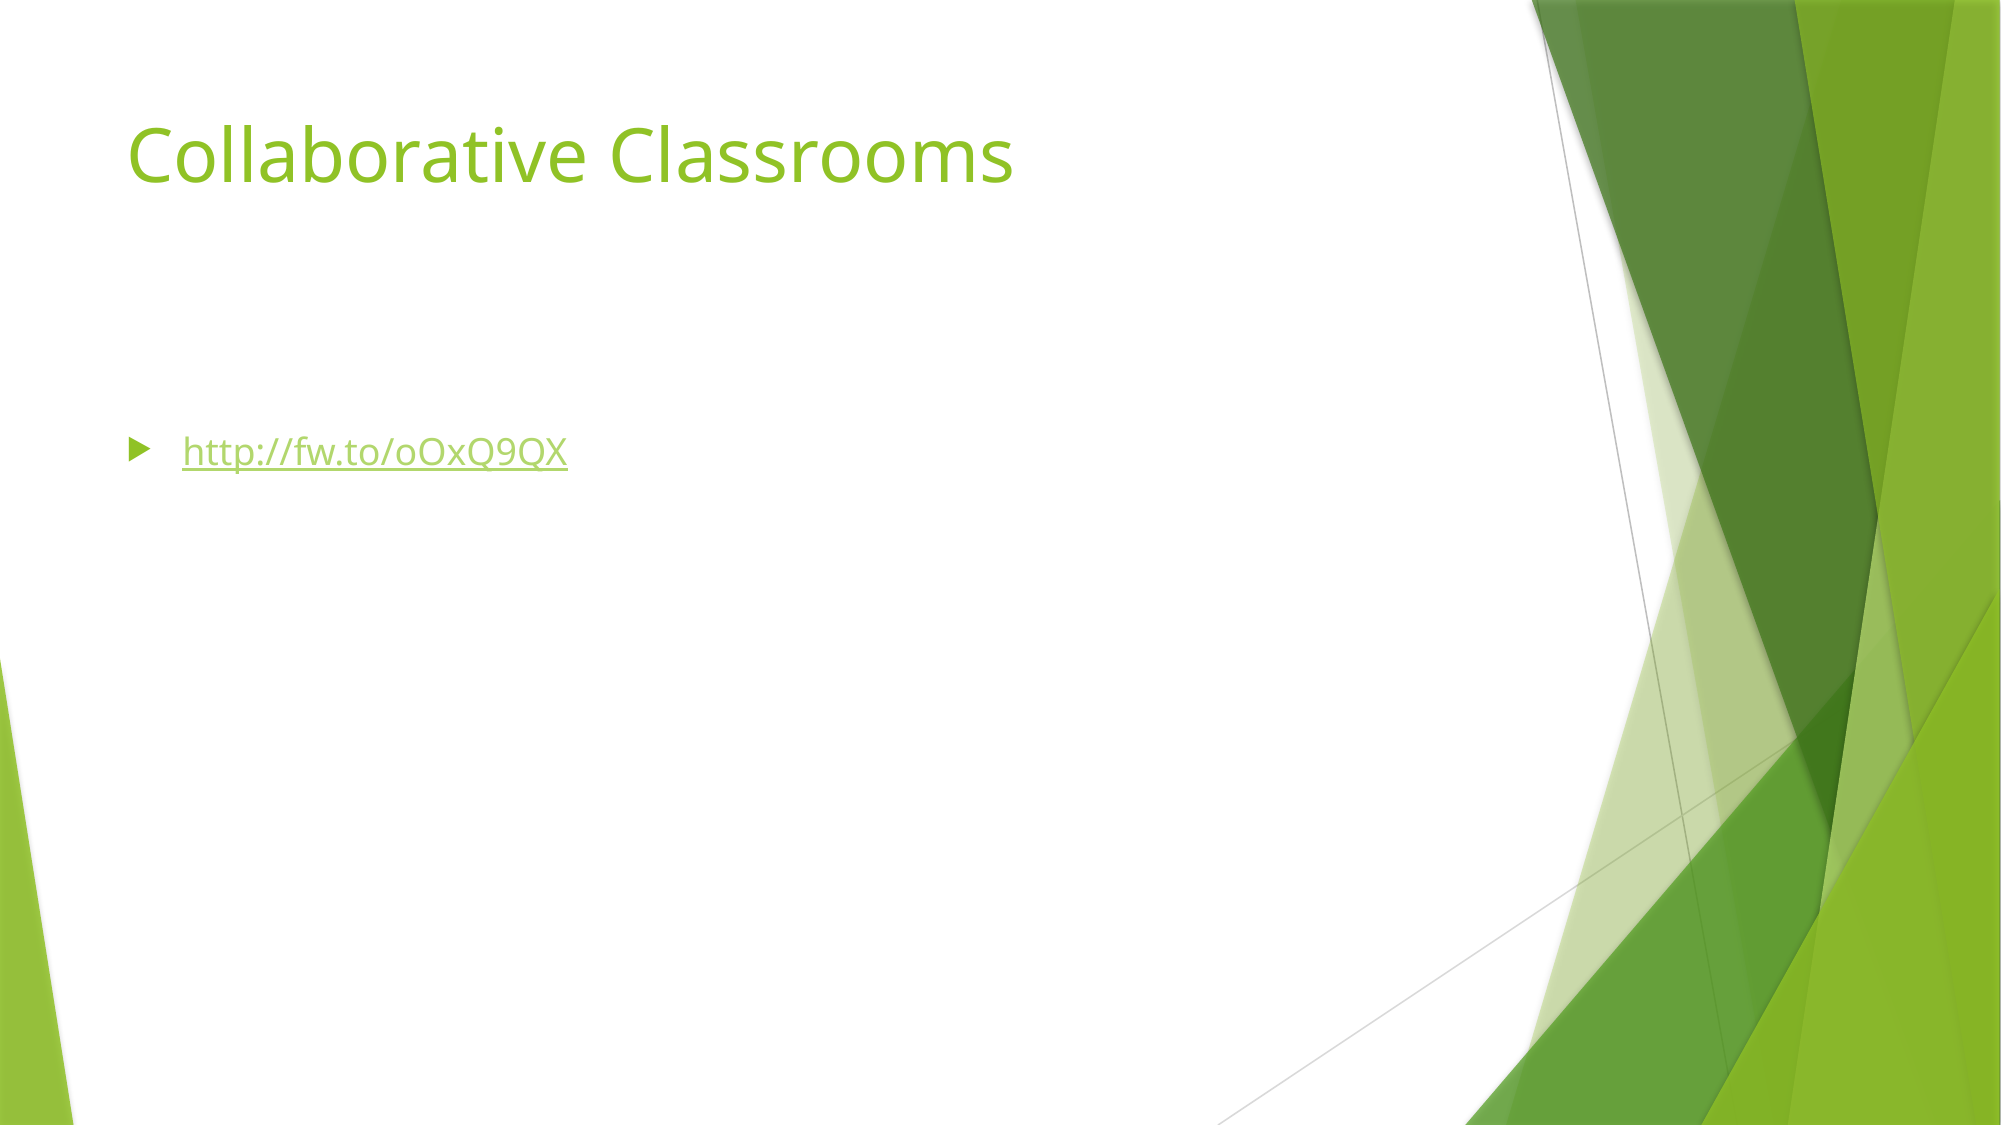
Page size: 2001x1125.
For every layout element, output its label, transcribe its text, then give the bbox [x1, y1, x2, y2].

title Collaborative Classrooms [111, 99, 1522, 317]
list http://fw.to/oOxQ9QX [111, 354, 1522, 992]
